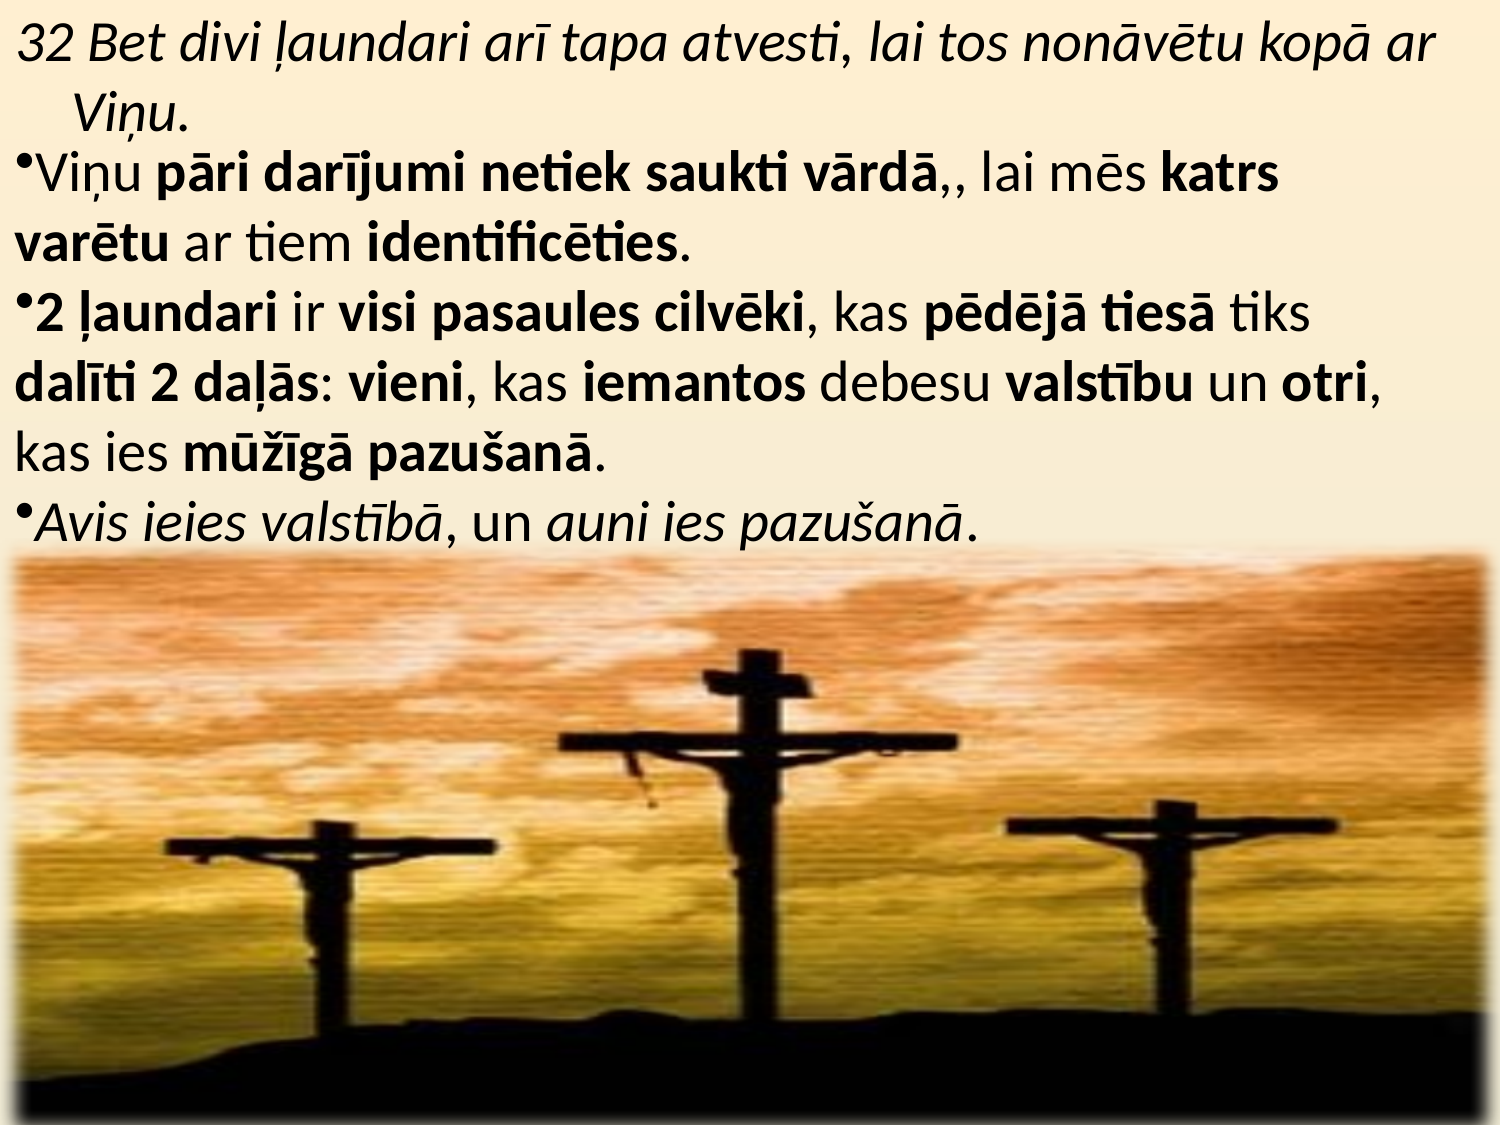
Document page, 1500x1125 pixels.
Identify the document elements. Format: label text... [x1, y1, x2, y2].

list 32 Bet divi ļaundari arī tapa atvesti, lai tos nonāvētu kopā ar Viņu. [0, 0, 1500, 194]
picture [0, 538, 1500, 1125]
text_box Viņu pāri darījumi netiek saukti vārdā,, lai mēs katrs varētu ar tiem identificēties. 2 ļaundari ir visi pasaules cilvēki, kas pēdējā tiesā tiks dalīti 2 daļās: vieni, kas iemantos debesu valstību un otri, kas ies mūžīgā pazušanā. Avis ieies valstībā, un auni ies pazušanā. [0, 125, 1459, 537]
